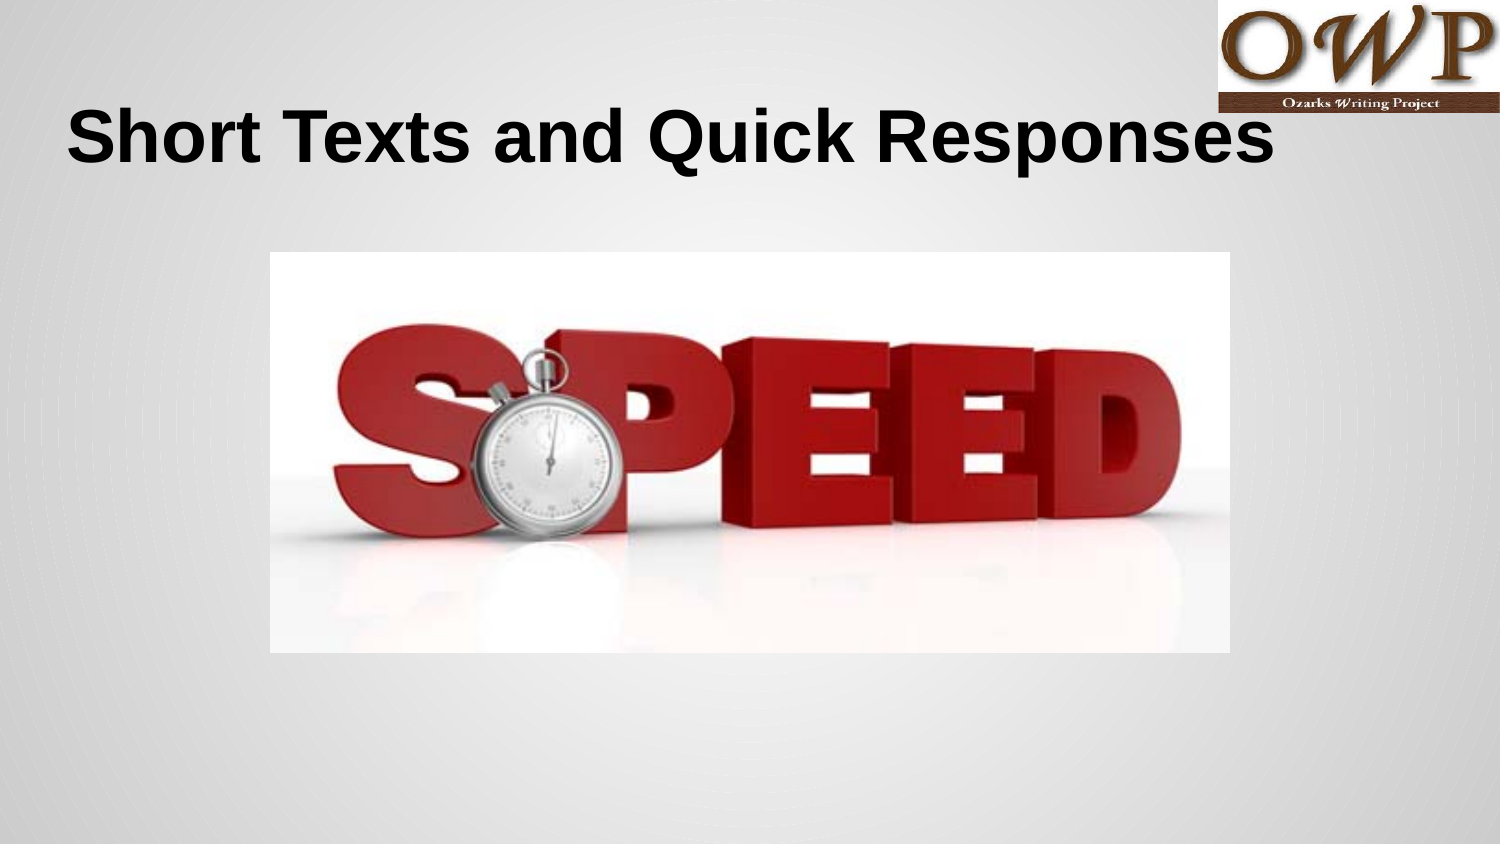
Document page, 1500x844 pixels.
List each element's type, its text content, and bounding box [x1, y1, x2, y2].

picture [270, 252, 1230, 653]
picture [1218, 0, 1500, 113]
title Short Texts and Quick Responses [51, 72, 1449, 167]
